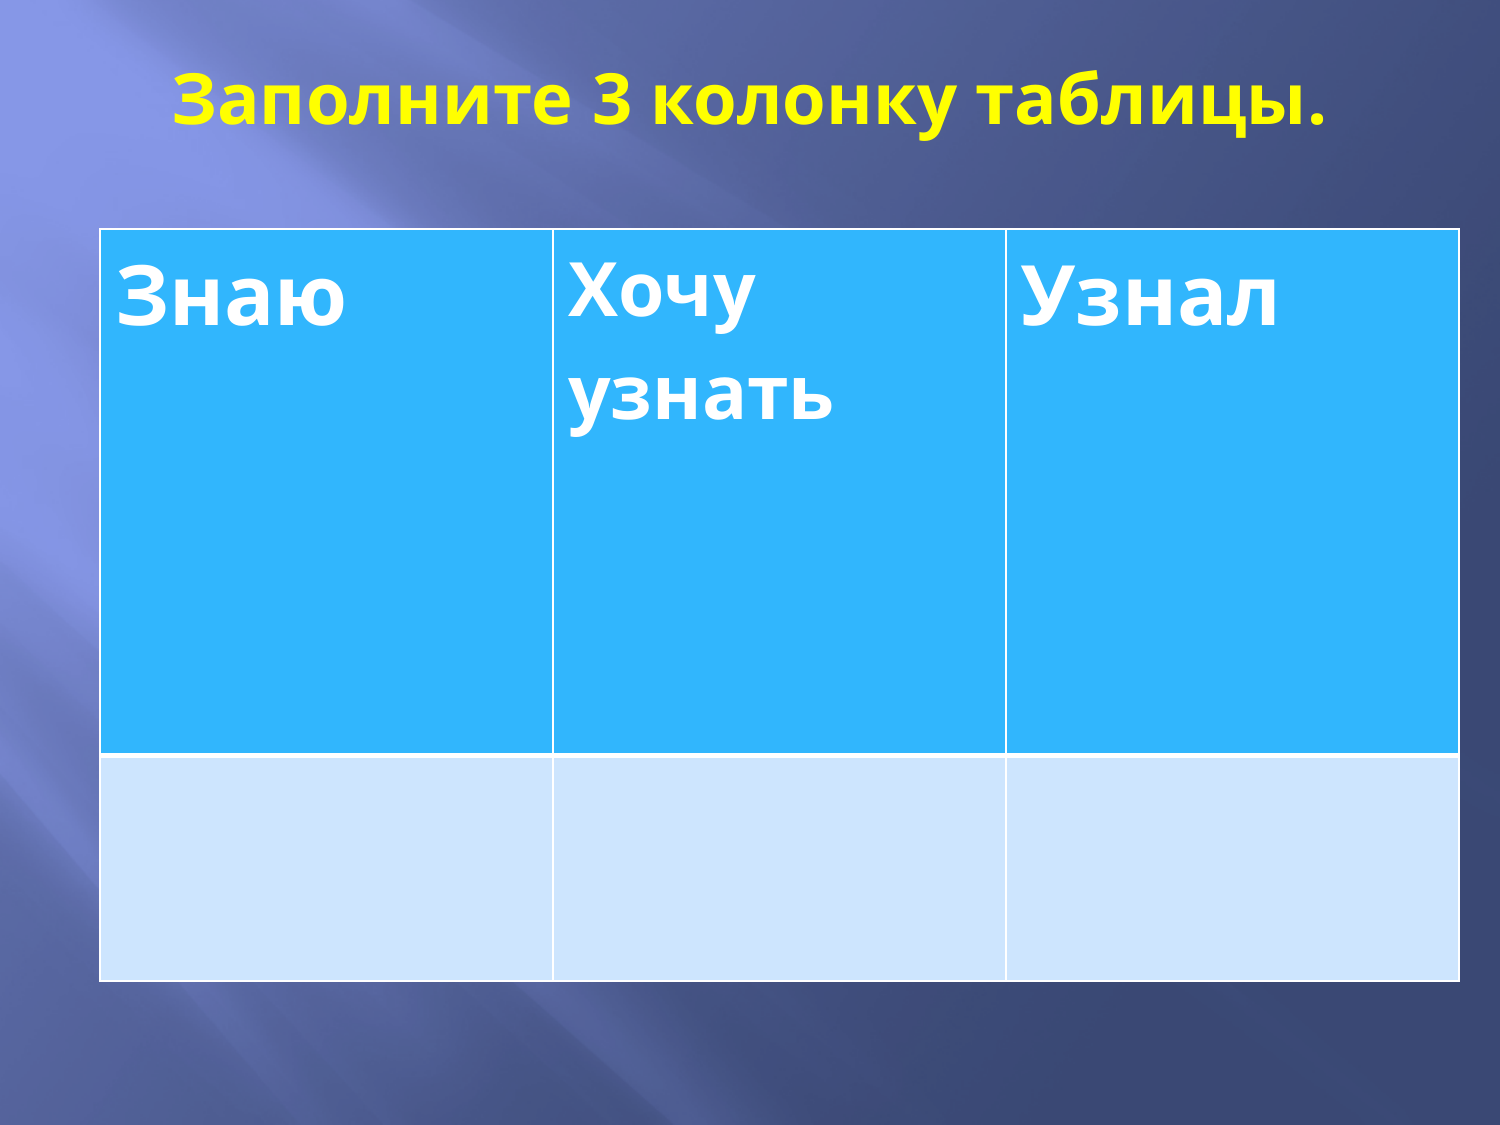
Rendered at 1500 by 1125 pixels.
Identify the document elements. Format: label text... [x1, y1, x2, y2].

table_cell [1007, 758, 1458, 980]
table_header Узнал [1079, 279, 1118, 325]
table_header Узнал [1022, 266, 1074, 325]
table_header Хочу узнать [554, 230, 1005, 753]
table_cell [101, 758, 552, 980]
table_header Узнал [1228, 280, 1274, 325]
table_cell [554, 758, 1005, 980]
title Заполните 3 колонку таблицы. [75, 45, 1425, 233]
table_header Узнал [1129, 280, 1170, 324]
table_header Узнал [1181, 279, 1221, 325]
table_header Знаю [101, 230, 552, 753]
